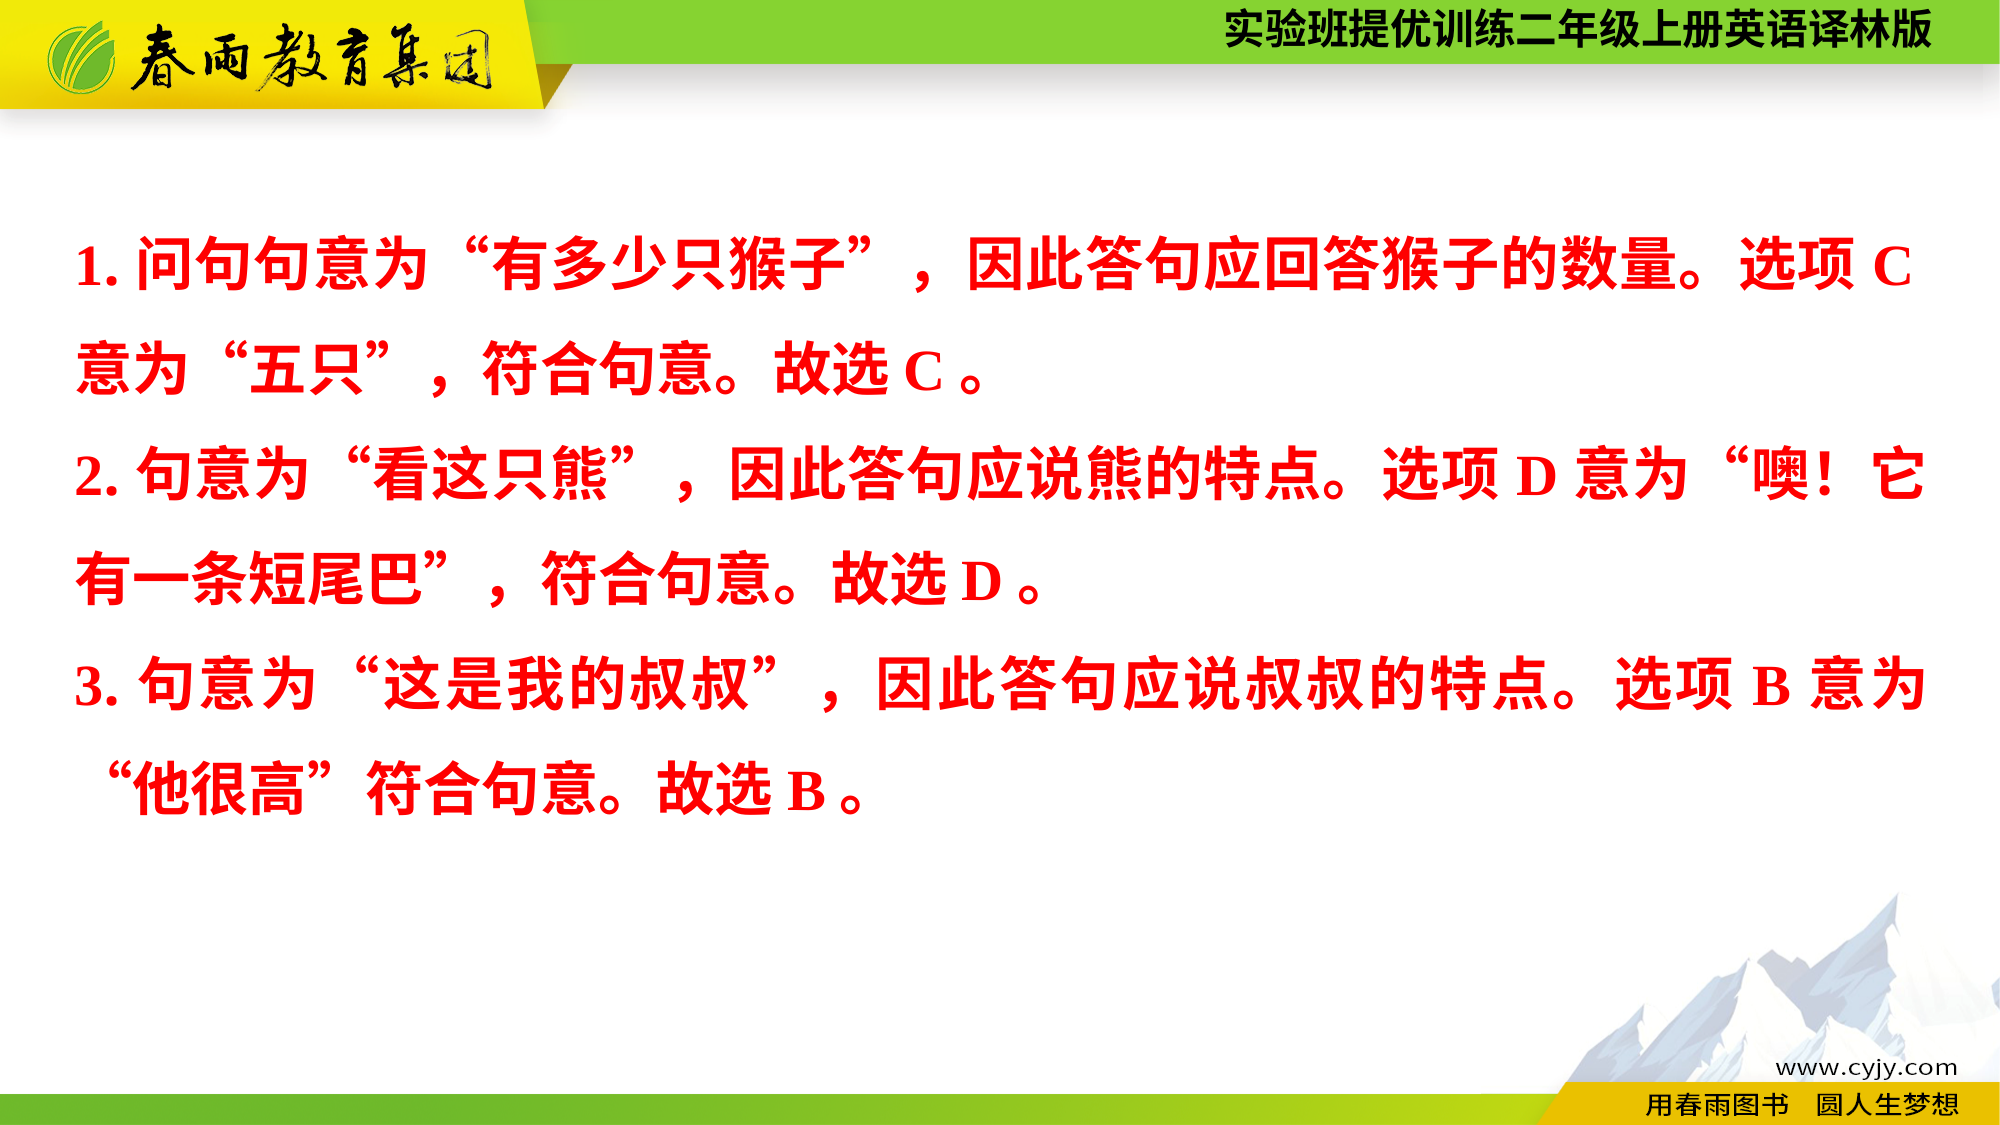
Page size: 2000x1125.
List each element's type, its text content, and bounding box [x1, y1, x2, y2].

list 1.问句句意为“有多少只猴子”，因此答句应回答猴子的数量。选项C意为“五只”，符合句意。故选C。 2.句意为“看这只熊”，因此答句应说熊的特点。选项D意为“噢！它有一条短尾巴”，符合句意。故选D。 3.句意为“这是我的叔叔”，因此答句应说叔叔的特点。选项B意为“他很高”符合句意。故选B。 [59, 184, 1944, 823]
picture [0, 0, 2000, 1125]
